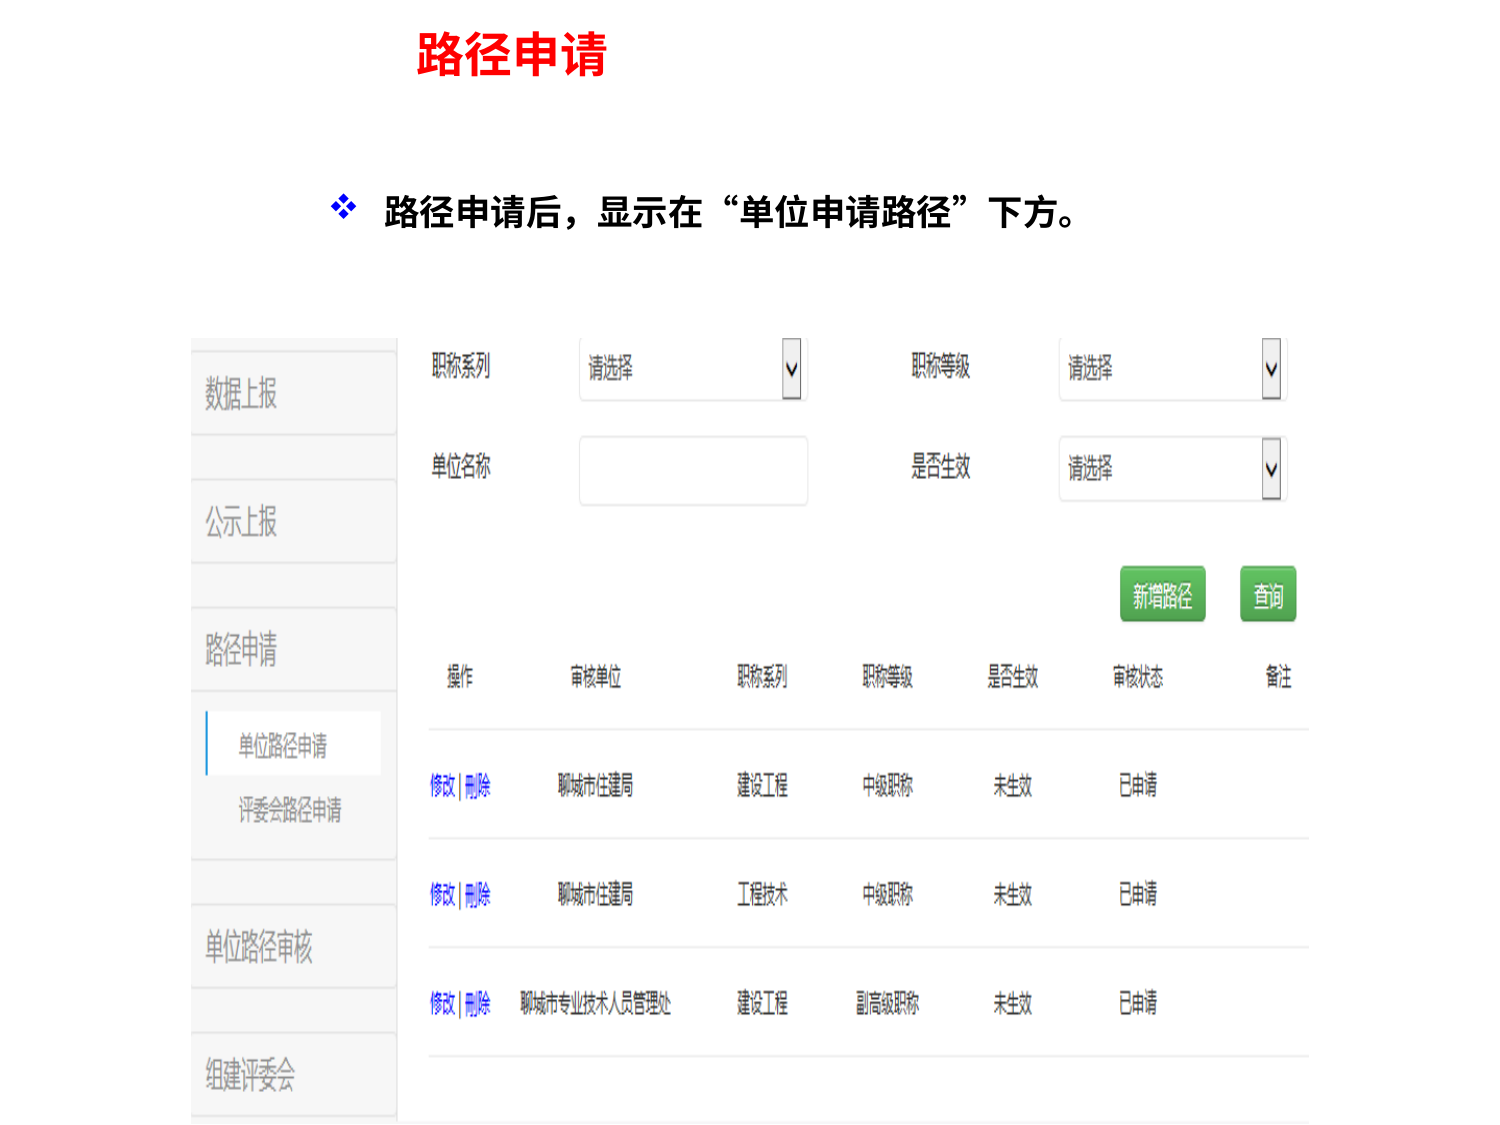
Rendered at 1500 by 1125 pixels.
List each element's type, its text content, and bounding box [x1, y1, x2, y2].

picture [191, 337, 1309, 1125]
text_box 路径申请后，显示在“单位申请路径”下方。 [315, 183, 1255, 291]
text_box 路径申请 [404, 19, 892, 89]
